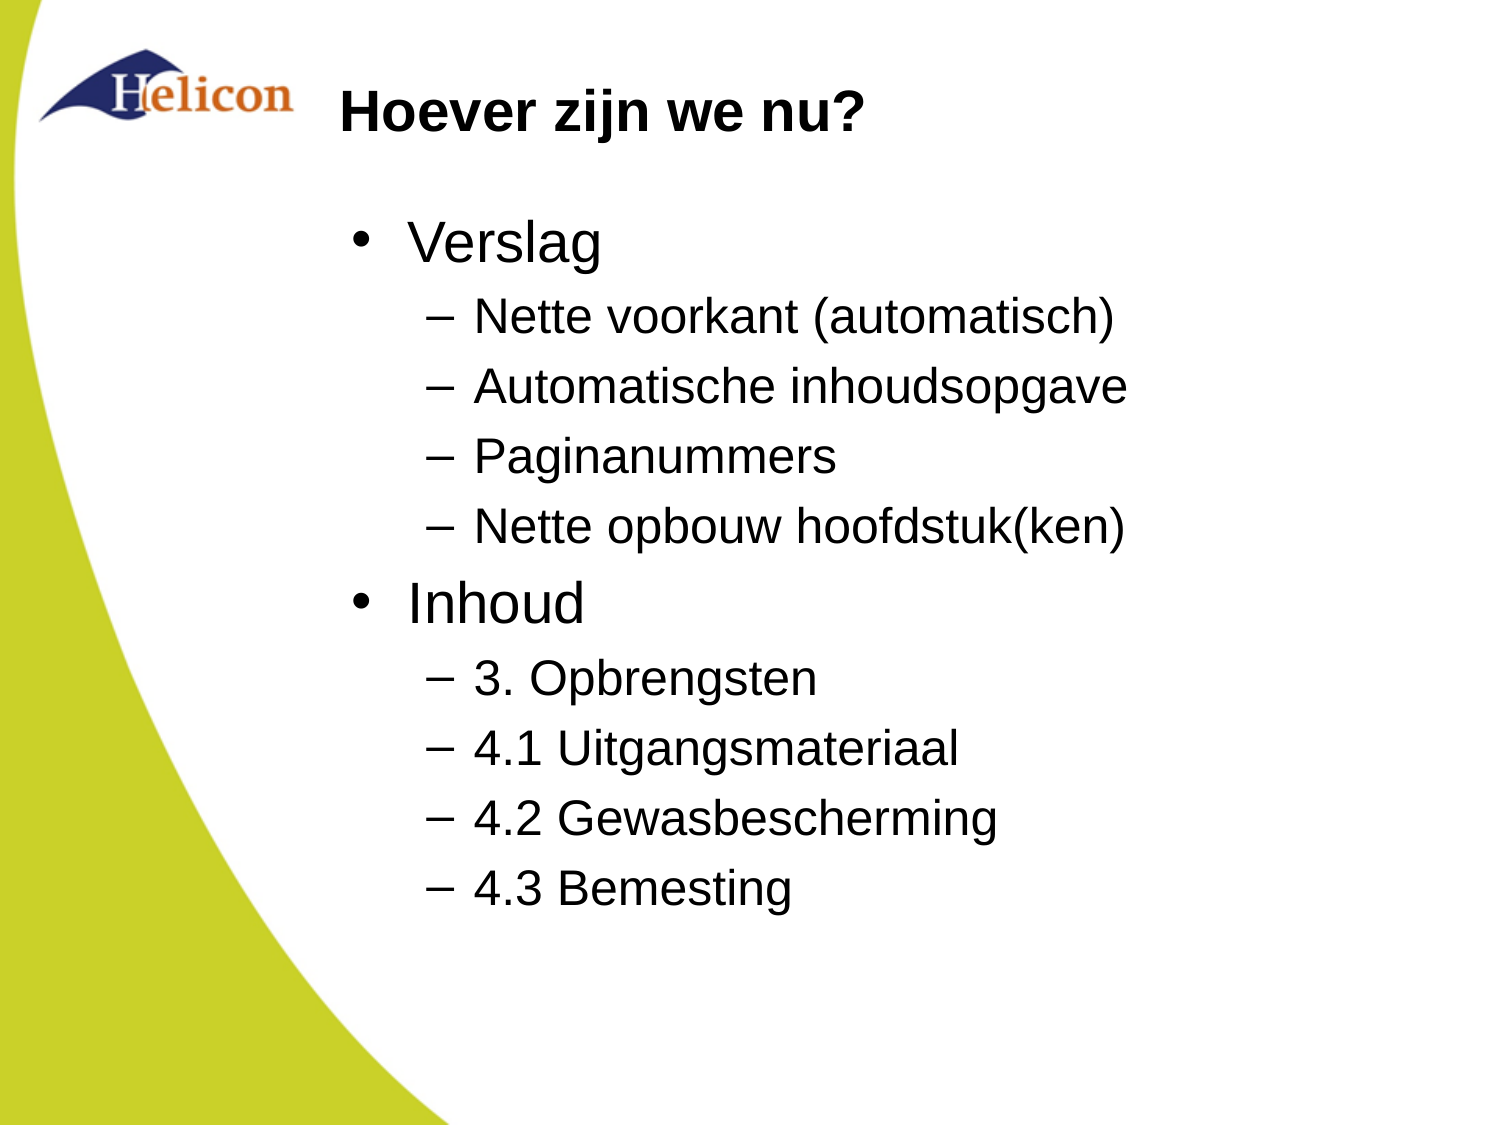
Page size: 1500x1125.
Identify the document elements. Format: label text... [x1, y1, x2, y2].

picture [0, 0, 1500, 1125]
list Verslag Nette voorkant (automatisch) Automatische inhoudsopgave Paginanummers Nette opbouw hoofdstuk(ken) Inhoud 3. Opbrengsten 4.1 Uitgangsmateriaal 4.2 Gewasbescherming 4.3 Bemesting [336, 196, 1425, 1005]
title Hoever zijn we nu? [324, 54, 1415, 161]
